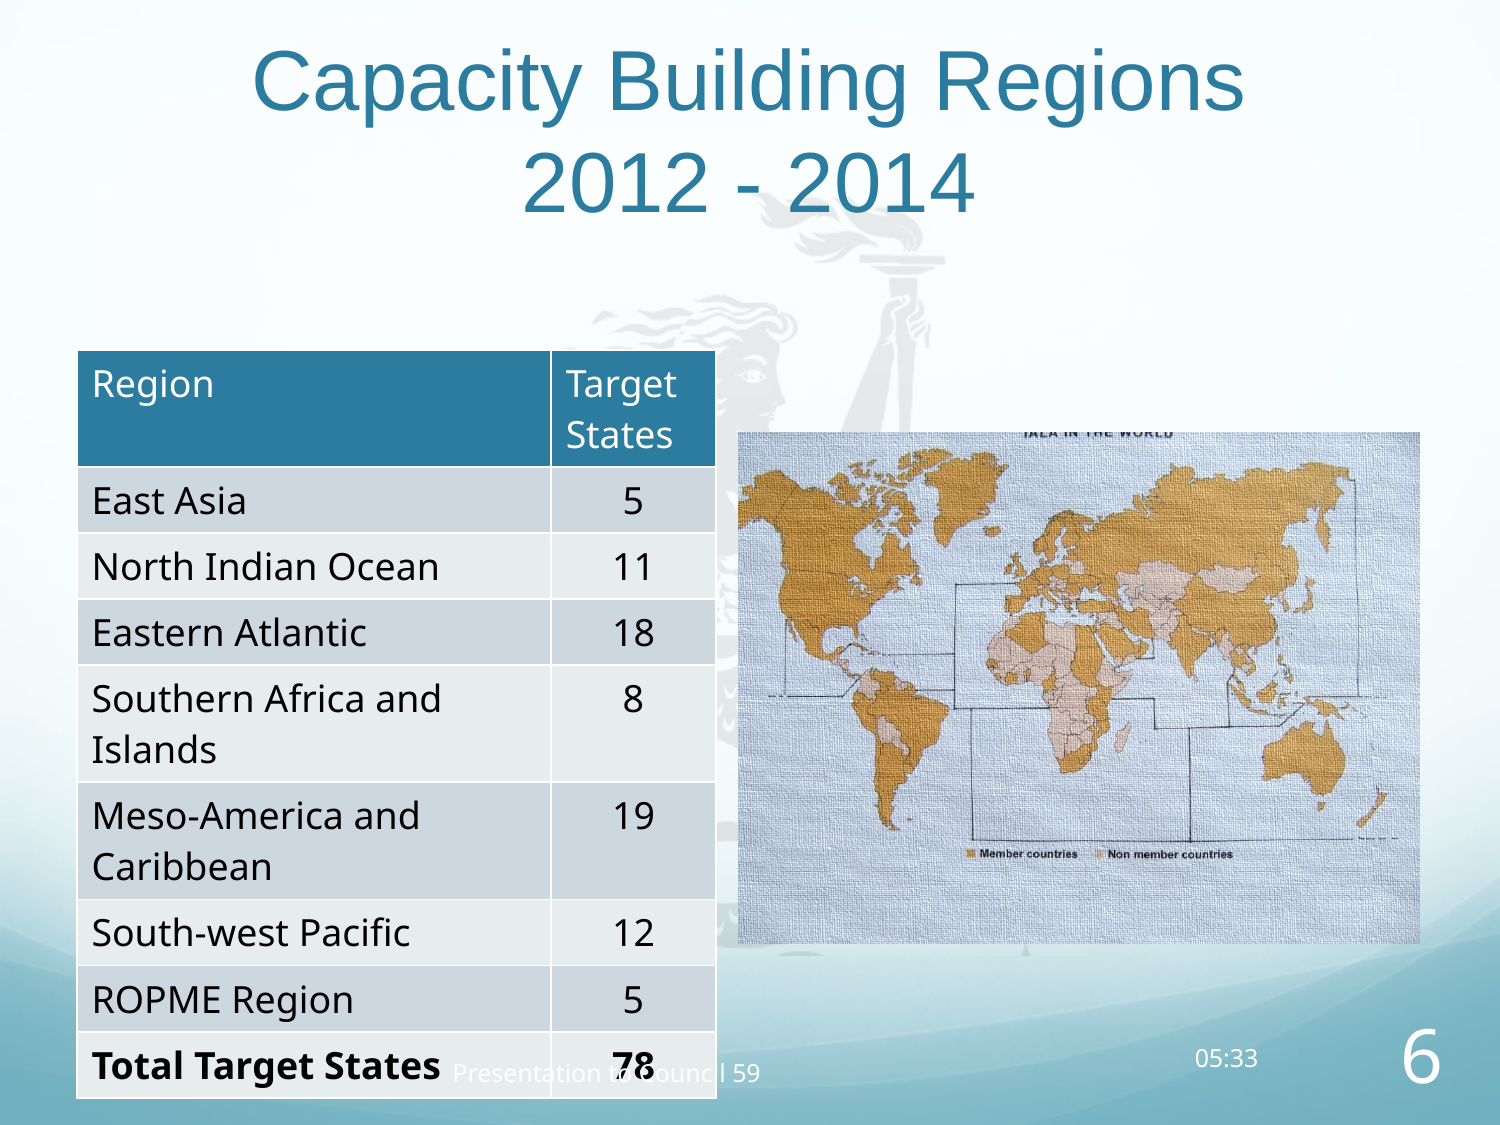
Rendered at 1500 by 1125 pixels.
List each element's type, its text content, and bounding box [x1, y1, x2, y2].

table_cell Eastern Atlantic [78, 600, 550, 664]
table_cell 11 [552, 534, 715, 598]
table_cell Southern Africa and Islands [78, 666, 550, 781]
table_cell Meso-America and Caribbean [78, 783, 550, 899]
table_cell East Asia [78, 468, 550, 532]
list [737, 432, 1420, 944]
table_cell 8 [552, 666, 715, 781]
slide_number 6 [1295, 1029, 1459, 1090]
footer Presentation to Council 59 [437, 1042, 1105, 1103]
table_cell South-west Pacific [78, 900, 550, 965]
table_cell 5 [552, 468, 715, 532]
table_header Region [78, 351, 550, 466]
table_cell 12 [552, 900, 715, 965]
table_header Target States [552, 351, 715, 466]
table_cell ROPME Region [78, 966, 550, 1031]
table_cell 19 [552, 783, 715, 899]
table_cell 18 [552, 600, 715, 664]
table_cell 5 [552, 966, 715, 1031]
table_cell North Indian Ocean [78, 534, 550, 598]
title Capacity Building Regions 2012 - 2014 [90, 17, 1410, 237]
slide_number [923, 1029, 1274, 1090]
table_cell Total Target States [78, 1033, 550, 1097]
table_cell 78 [552, 1033, 715, 1042]
